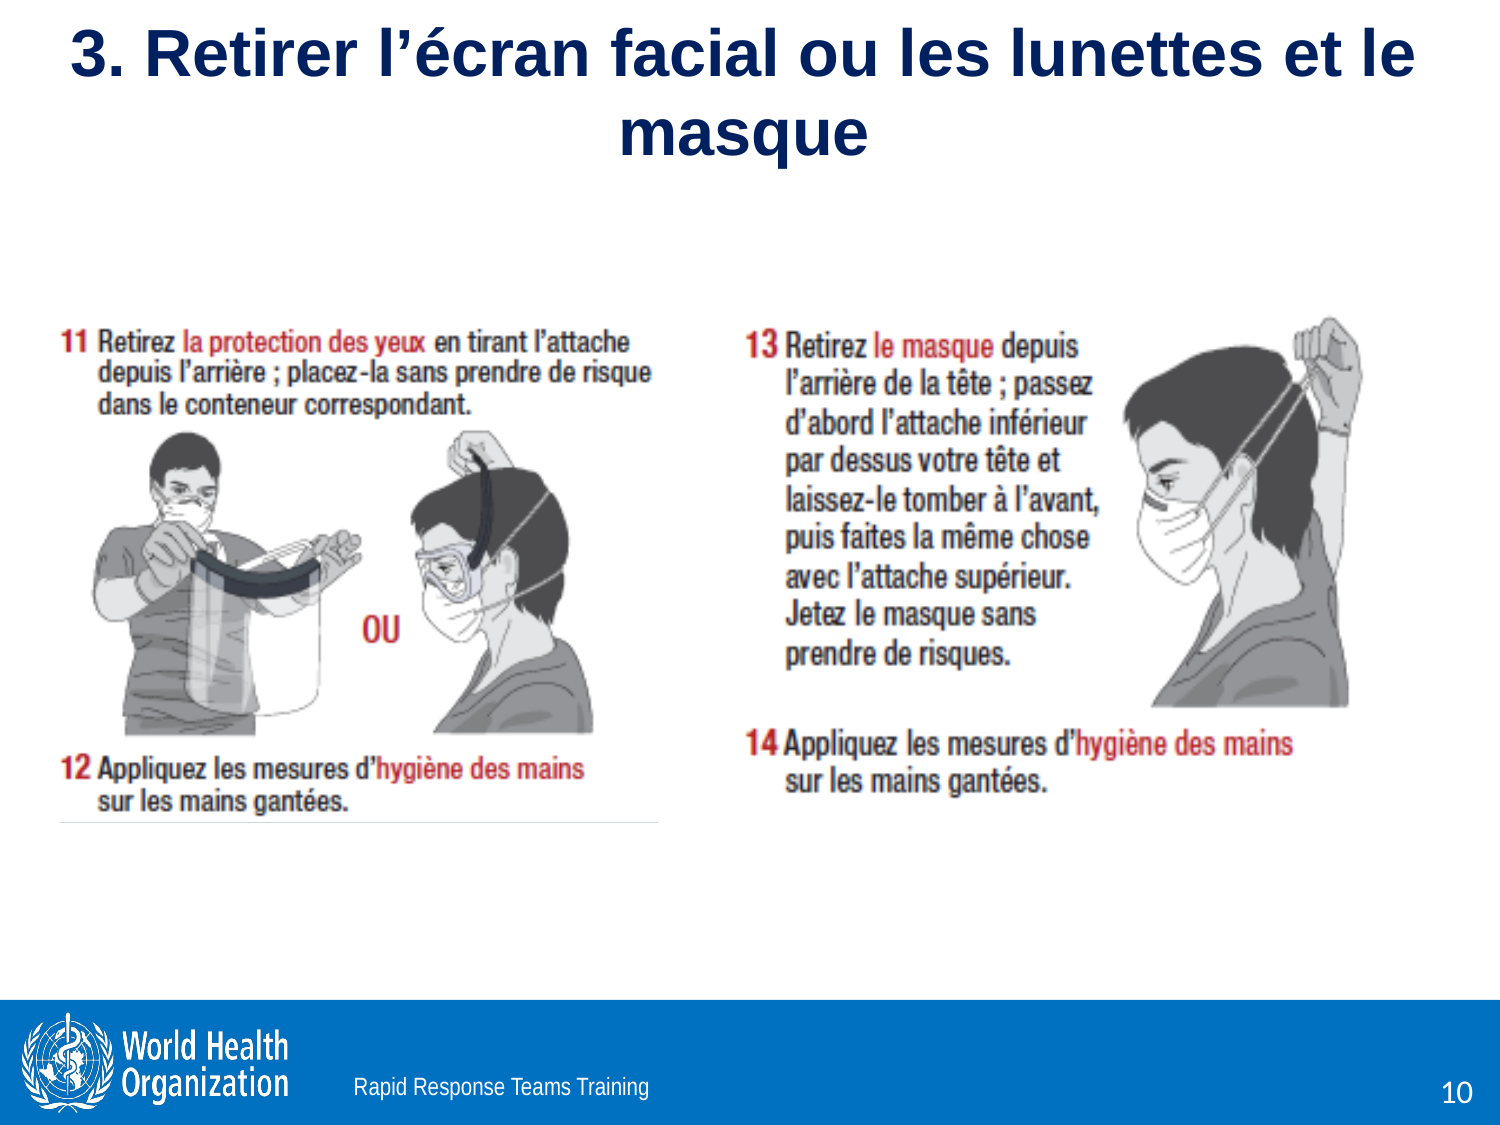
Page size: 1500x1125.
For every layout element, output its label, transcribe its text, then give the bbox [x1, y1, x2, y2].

picture [21, 1012, 288, 1113]
picture [743, 314, 1412, 800]
picture [41, 314, 680, 823]
title 3. Retirer l’écran facial ou les lunettes et le masque [0, 0, 1500, 183]
